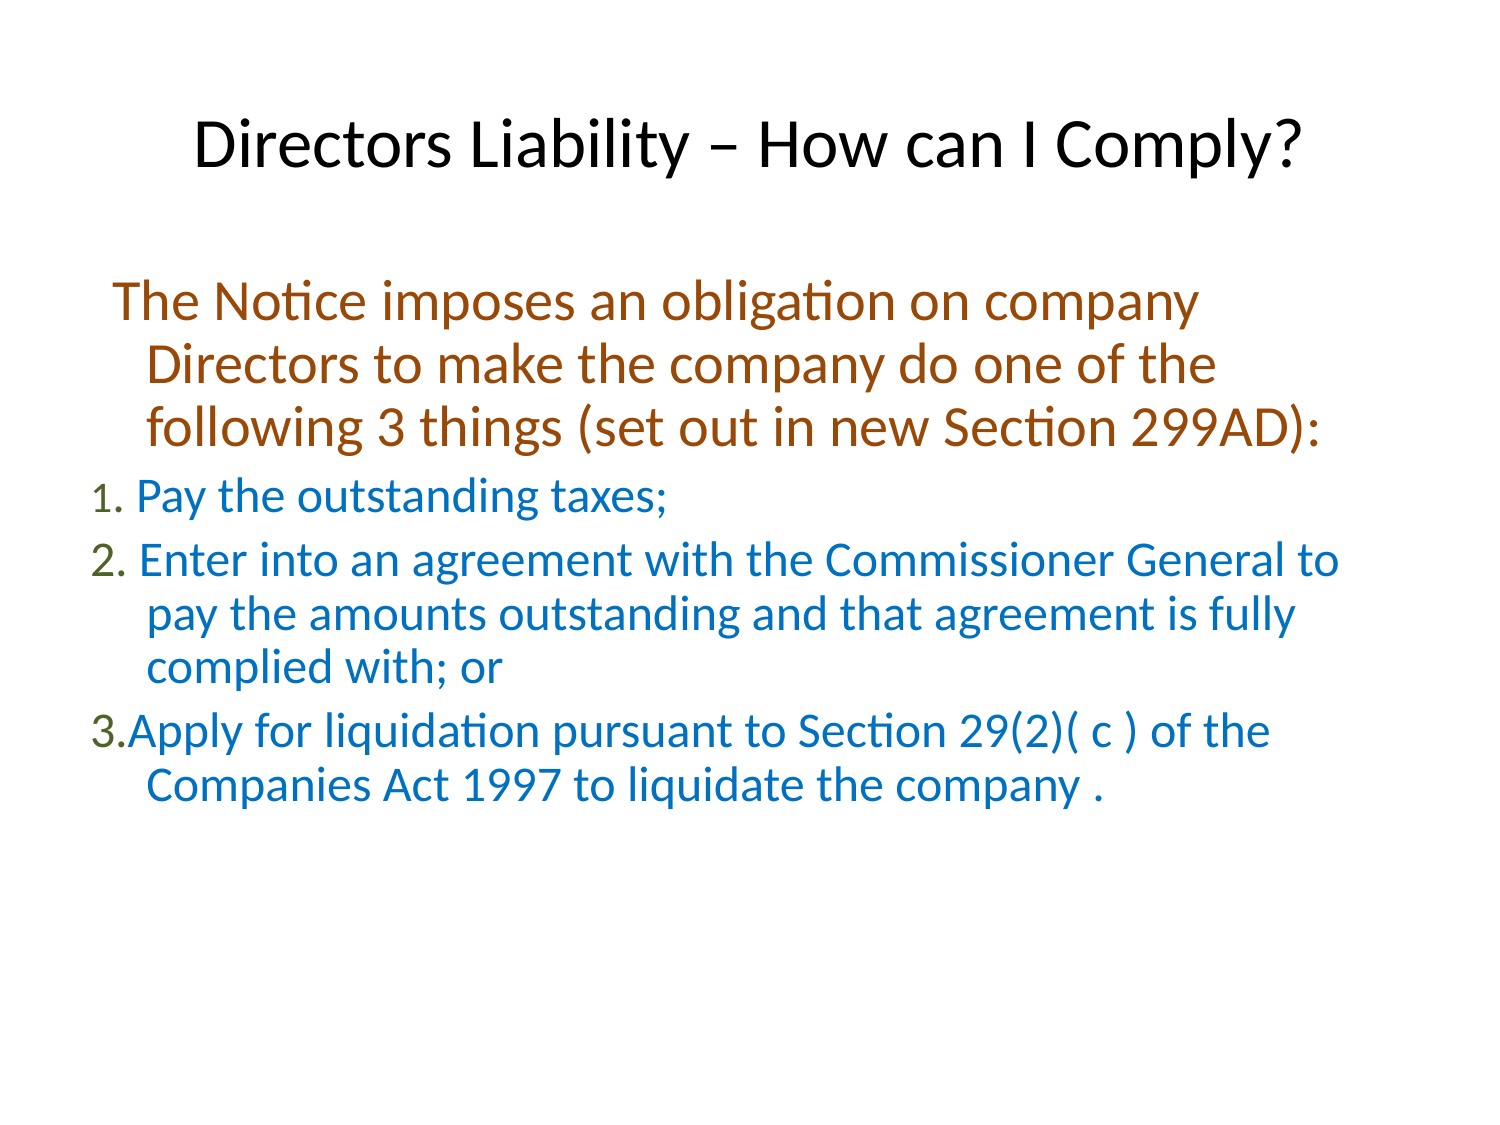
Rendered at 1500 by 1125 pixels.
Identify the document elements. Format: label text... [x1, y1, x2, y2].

list The Notice imposes an obligation on company Directors to make the company do one of the following 3 things (set out in new Section 299AD): 1. Pay the outstanding taxes; 2. Enter into an agreement with the Commissioner General to pay the amounts outstanding and that agreement is fully complied with; or 3.Apply for liquidation pursuant to Section 29(2)( c ) of the Companies Act 1997 to liquidate the company . [75, 262, 1425, 1005]
title Directors Liability – How can I Comply? [75, 45, 1425, 233]
